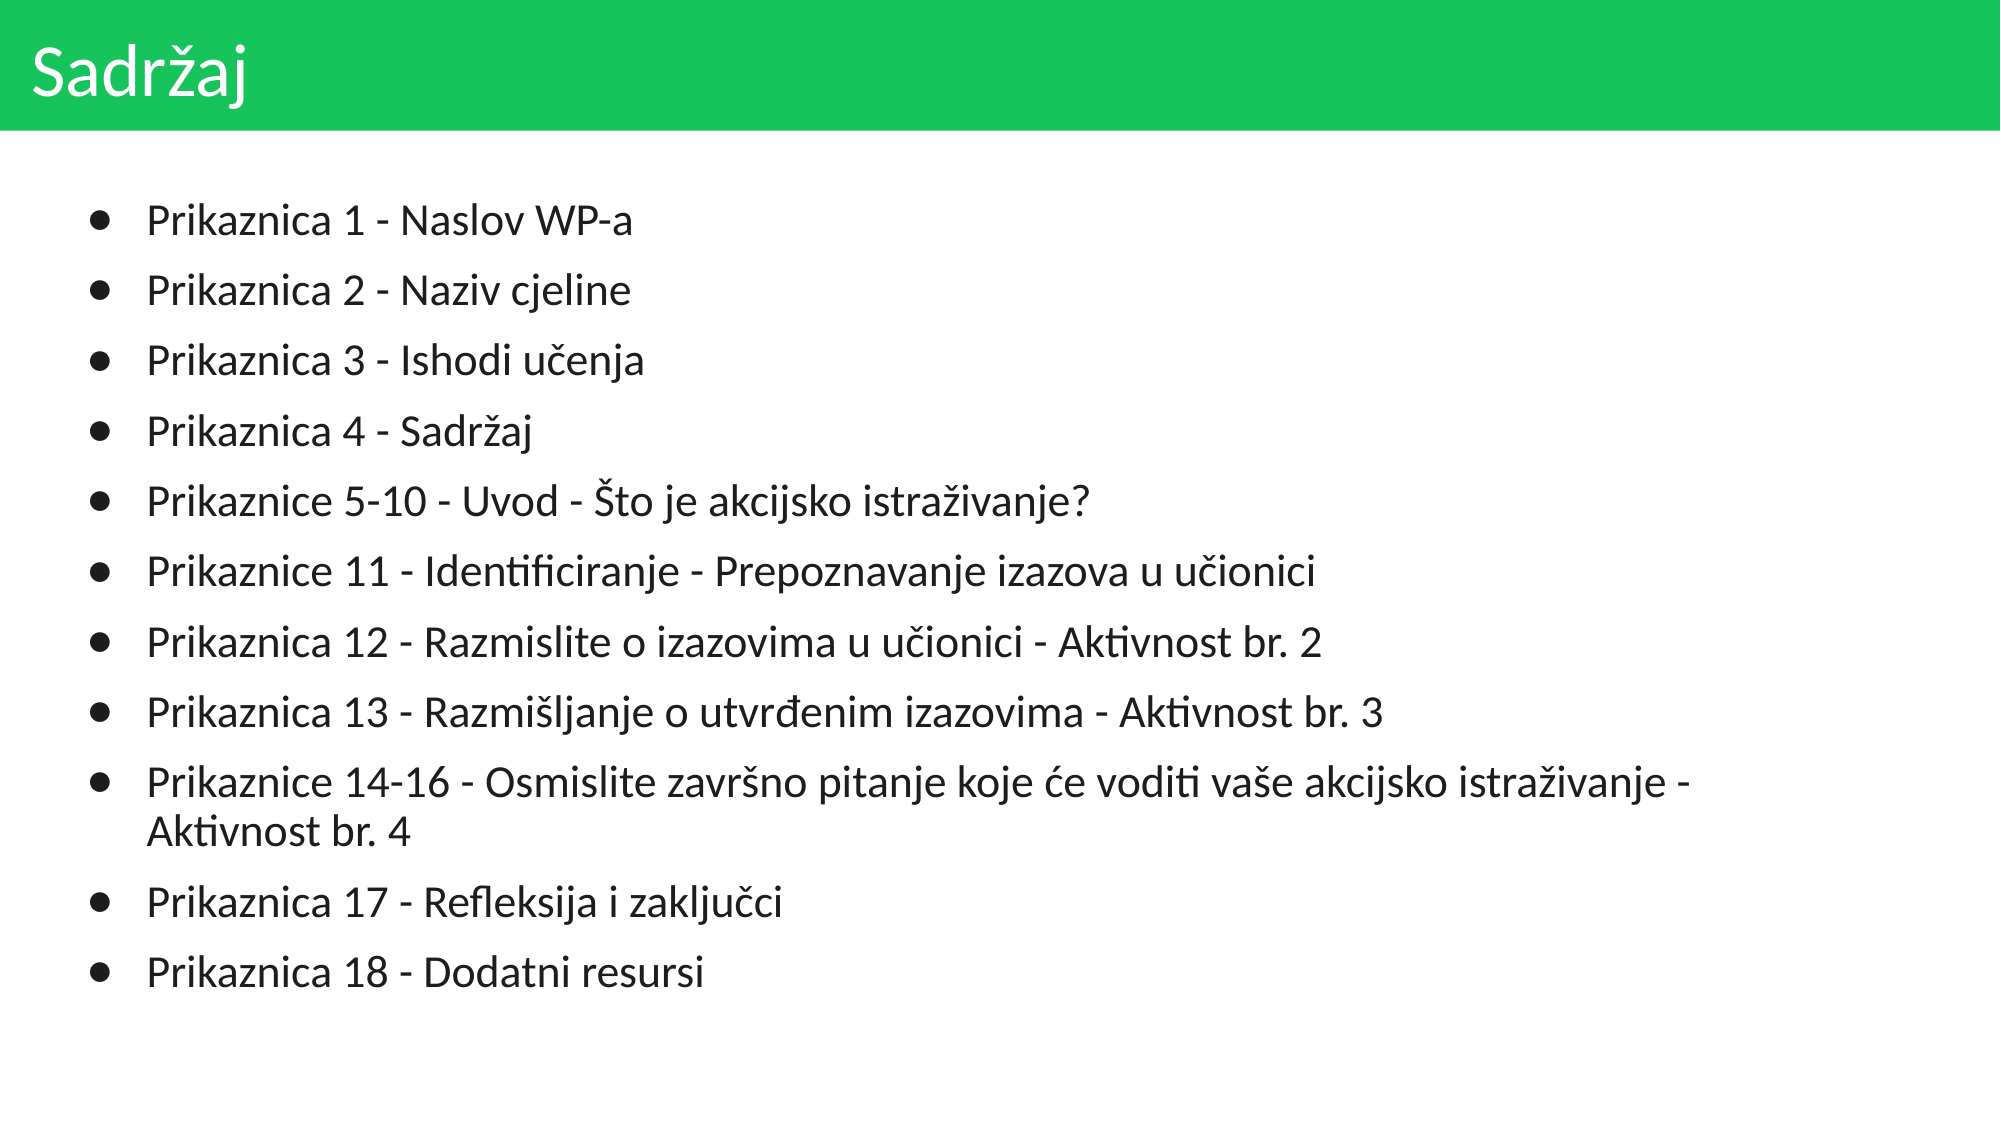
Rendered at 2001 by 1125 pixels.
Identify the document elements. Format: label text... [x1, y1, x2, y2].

title Sadržaj [16, 13, 1976, 131]
list Prikaznica 1 - Naslov WP-a Prikaznica 2 - Naziv cjeline Prikaznica 3 - Ishodi učenja Prikaznica 4 - Sadržaj Prikaznice 5-10 - Uvod - Što je akcijsko istraživanje? Prikaznice 11 - Identificiranje - Prepoznavanje izazova u učionici Prikaznica 12 - Razmislite o izazovima u učionici - Aktivnost br. 2 Prikaznica 13 - Razmišljanje o utvrđenim izazovima - Aktivnost br. 3 Prikaznice 14-16 - Osmislite završno pitanje koje će voditi vaše akcijsko istraživanje - Aktivnost br. 4 Prikaznica 17 - Refleksija i zaključci Prikaznica 18 - Dodatni resursi [56, 188, 1876, 1056]
